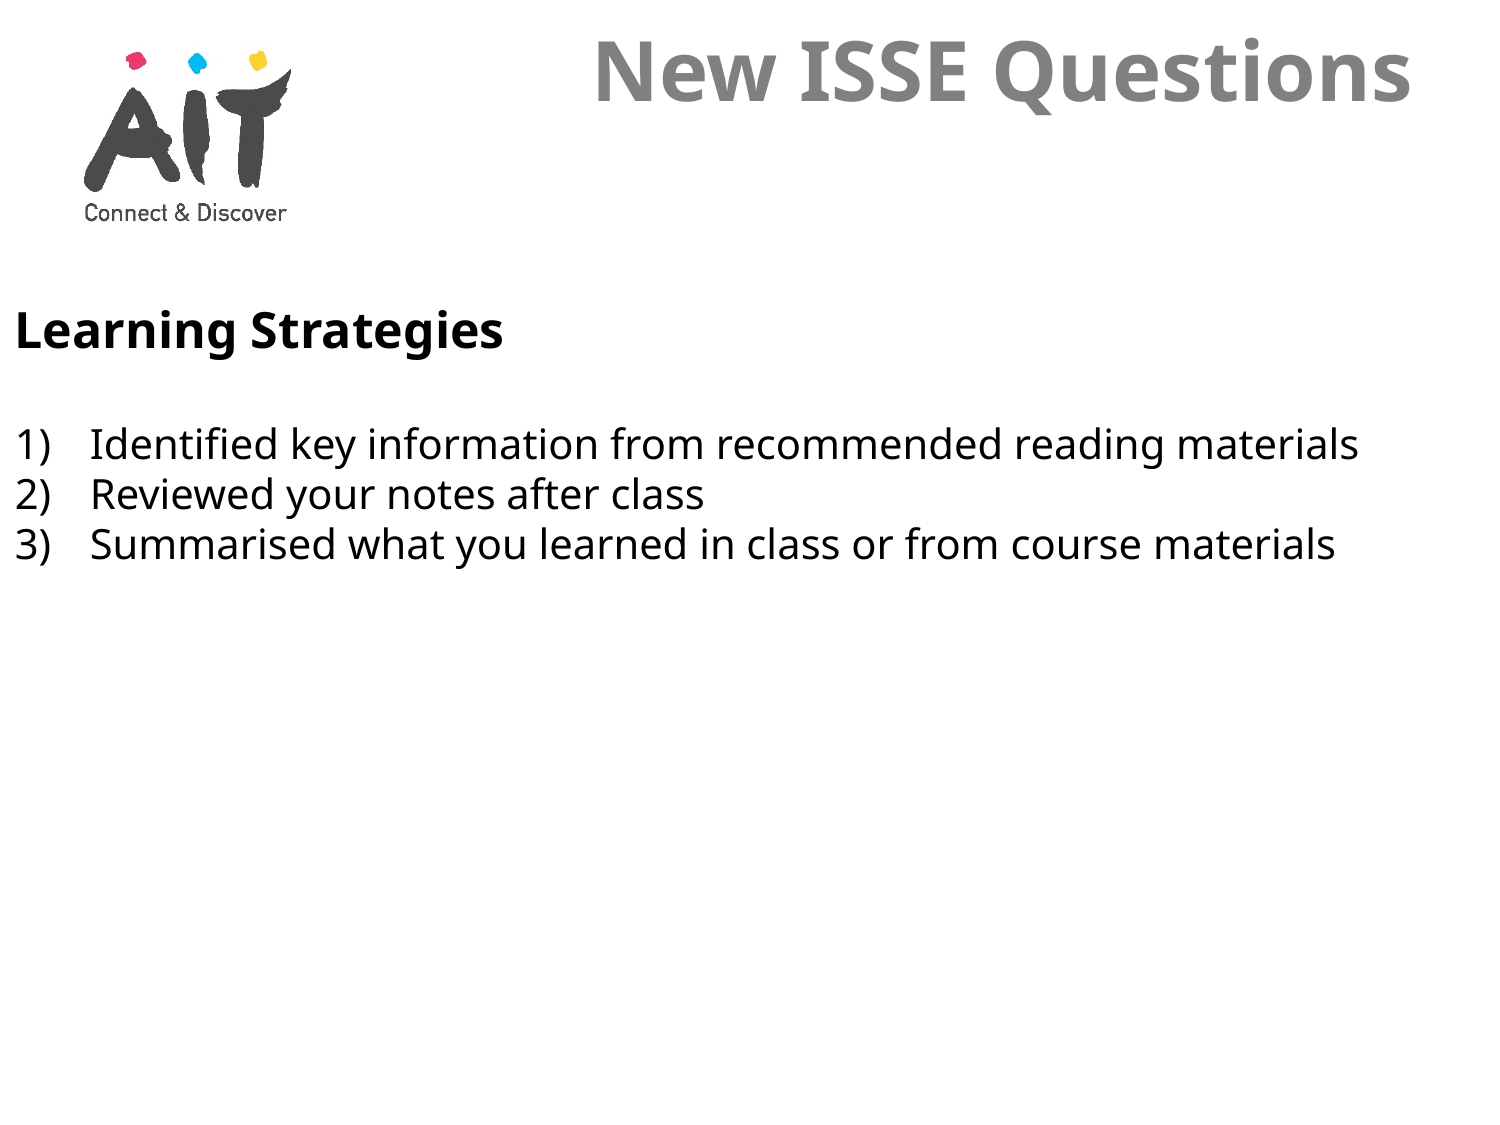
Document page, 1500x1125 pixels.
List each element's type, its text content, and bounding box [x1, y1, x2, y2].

title New ISSE Questions [211, 7, 1429, 129]
picture [64, 46, 315, 233]
text_box Learning Strategies Identified key information from recommended reading materials Reviewed your notes after class Summarised what you learned in class or from course materials [0, 290, 1500, 626]
